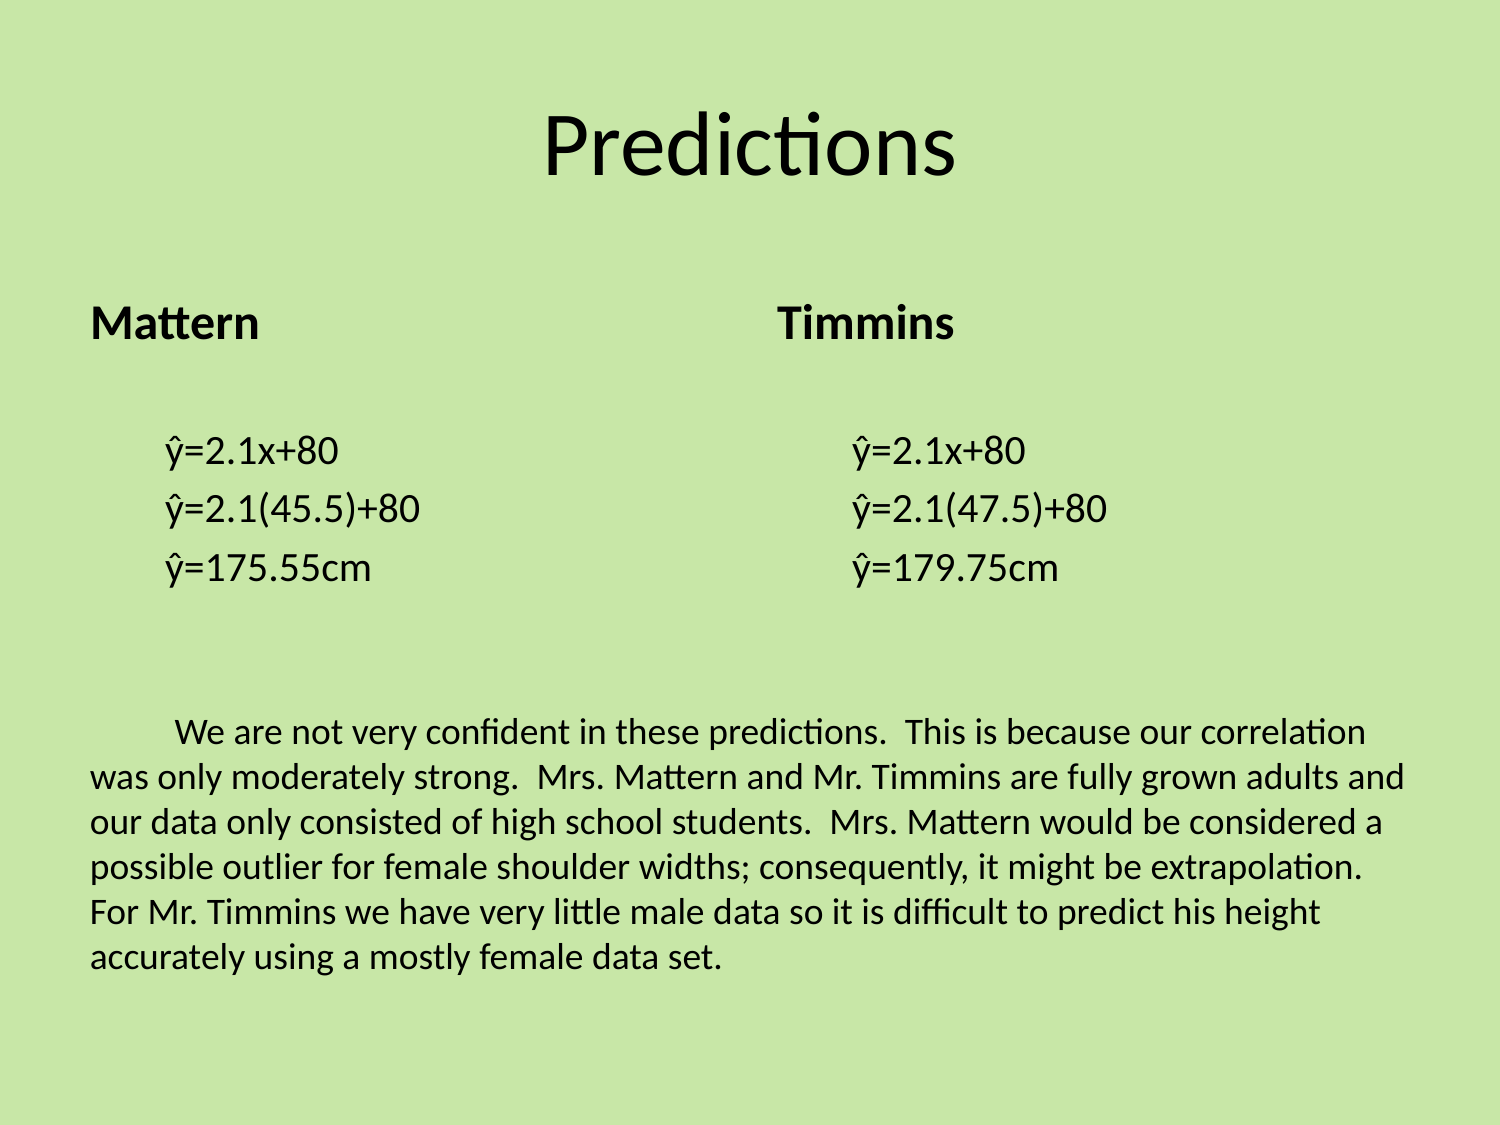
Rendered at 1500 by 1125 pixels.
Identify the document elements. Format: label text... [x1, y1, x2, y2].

list Timmins [761, 251, 1425, 356]
list ŷ=2.1x+80 ŷ=2.1(47.5)+80 ŷ=179.75cm [761, 356, 1425, 638]
list Mattern [75, 251, 738, 356]
text_box We are not very confident in these predictions. This is because our correlation was only moderately strong. Mrs. Mattern and Mr. Timmins are fully grown adults and our data only consisted of high school students. Mrs. Mattern would be considered a possible outlier for female shoulder widths; consequently, it might be extrapolation. For Mr. Timmins we have very little male data so it is difficult to predict his height accurately using a mostly female data set. [74, 699, 1425, 985]
title Predictions [75, 45, 1425, 233]
list ŷ=2.1x+80 ŷ=2.1(45.5)+80 ŷ=175.55cm [75, 356, 738, 638]
